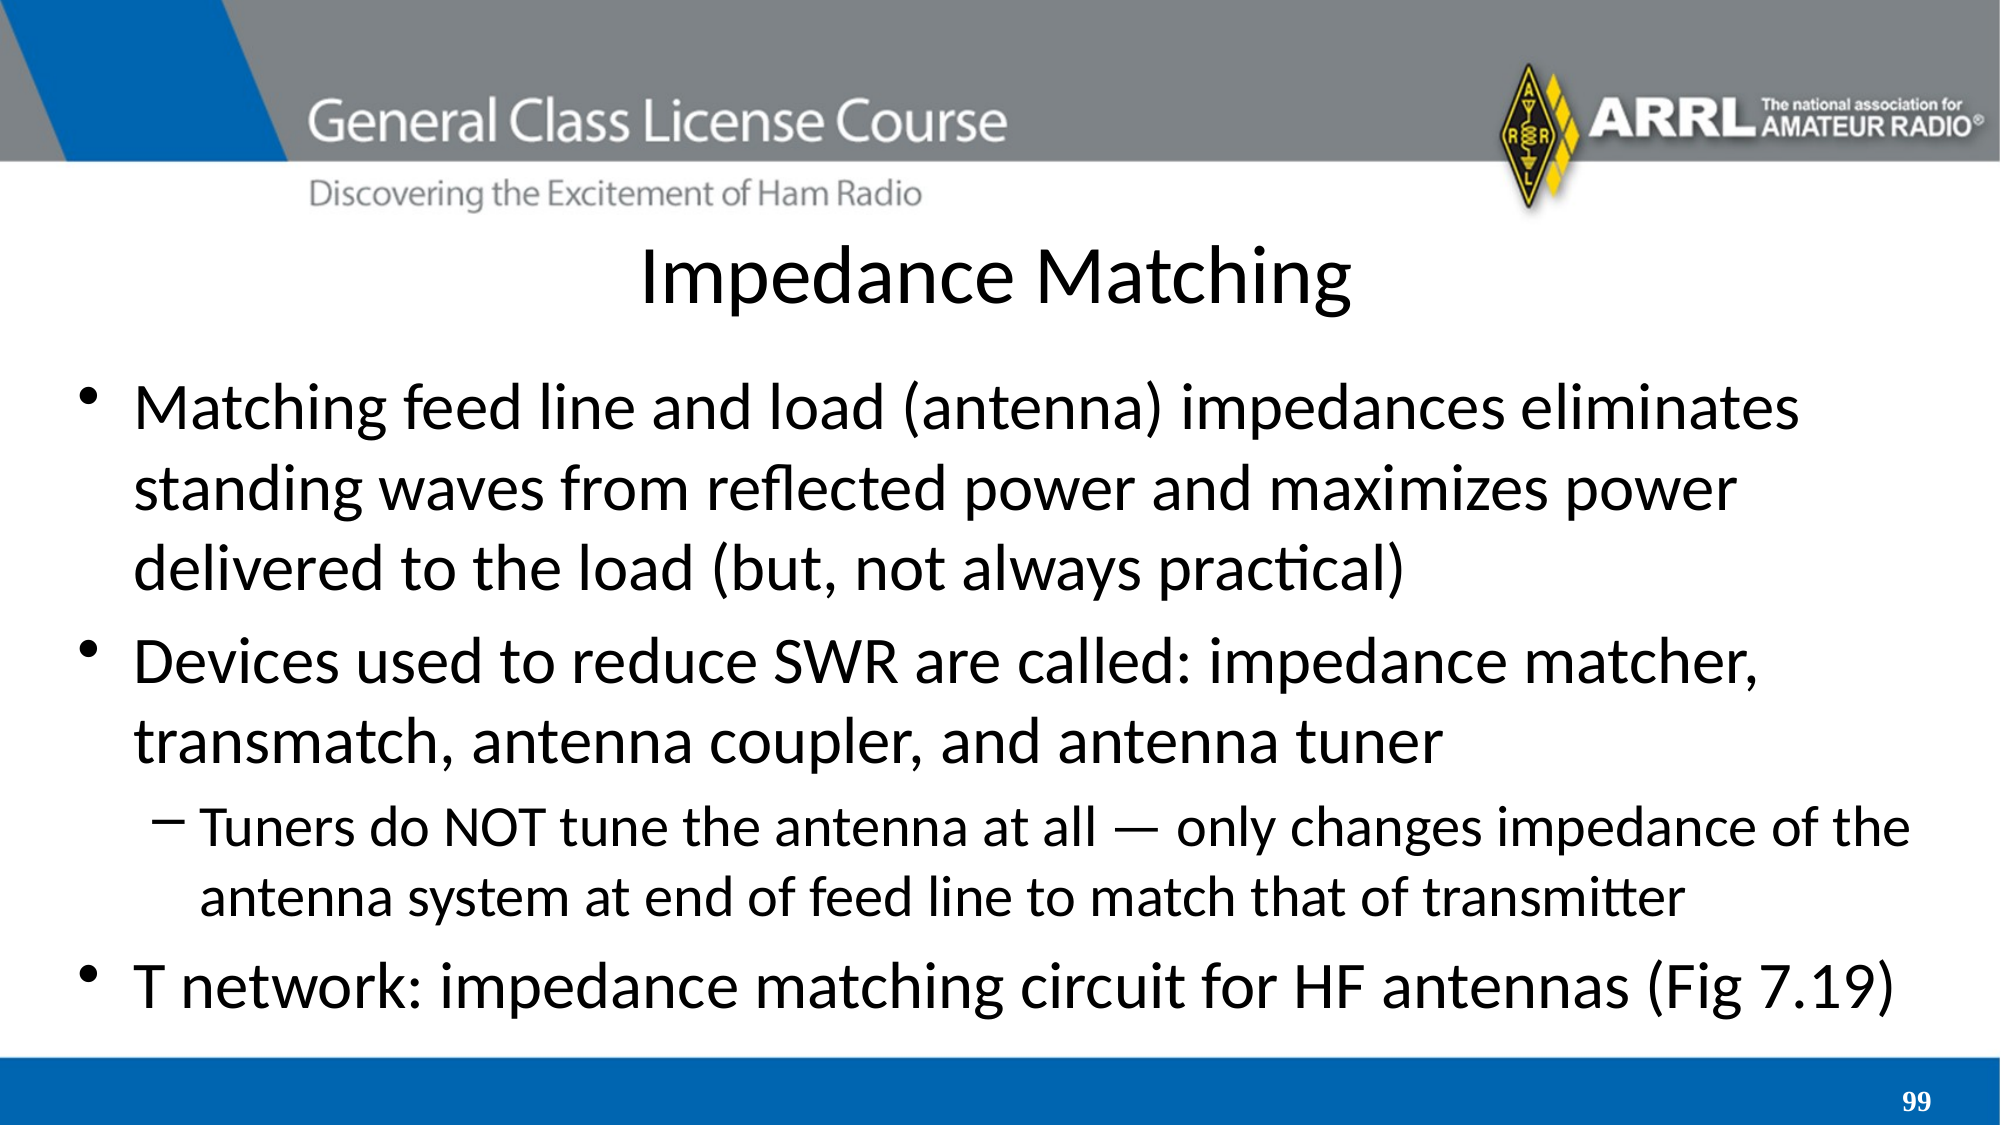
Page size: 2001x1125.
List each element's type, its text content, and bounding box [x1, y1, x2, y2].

title Impedance Matching [96, 212, 1897, 355]
picture [0, 0, 2001, 1125]
list Matching feed line and load (antenna) impedances eliminates standing waves from reflected power and maximizes power delivered to the load (but, not always practical) Devices used to reduce SWR are called: impedance matcher, transmatch, antenna coupler, and antenna tuner Tuners do NOT tune the antenna at all — only changes impedance of the antenna system at end of feed line to match that of transmitter T network: impedance matching circuit for HF antennas (Fig 7.19) [62, 355, 1950, 1075]
